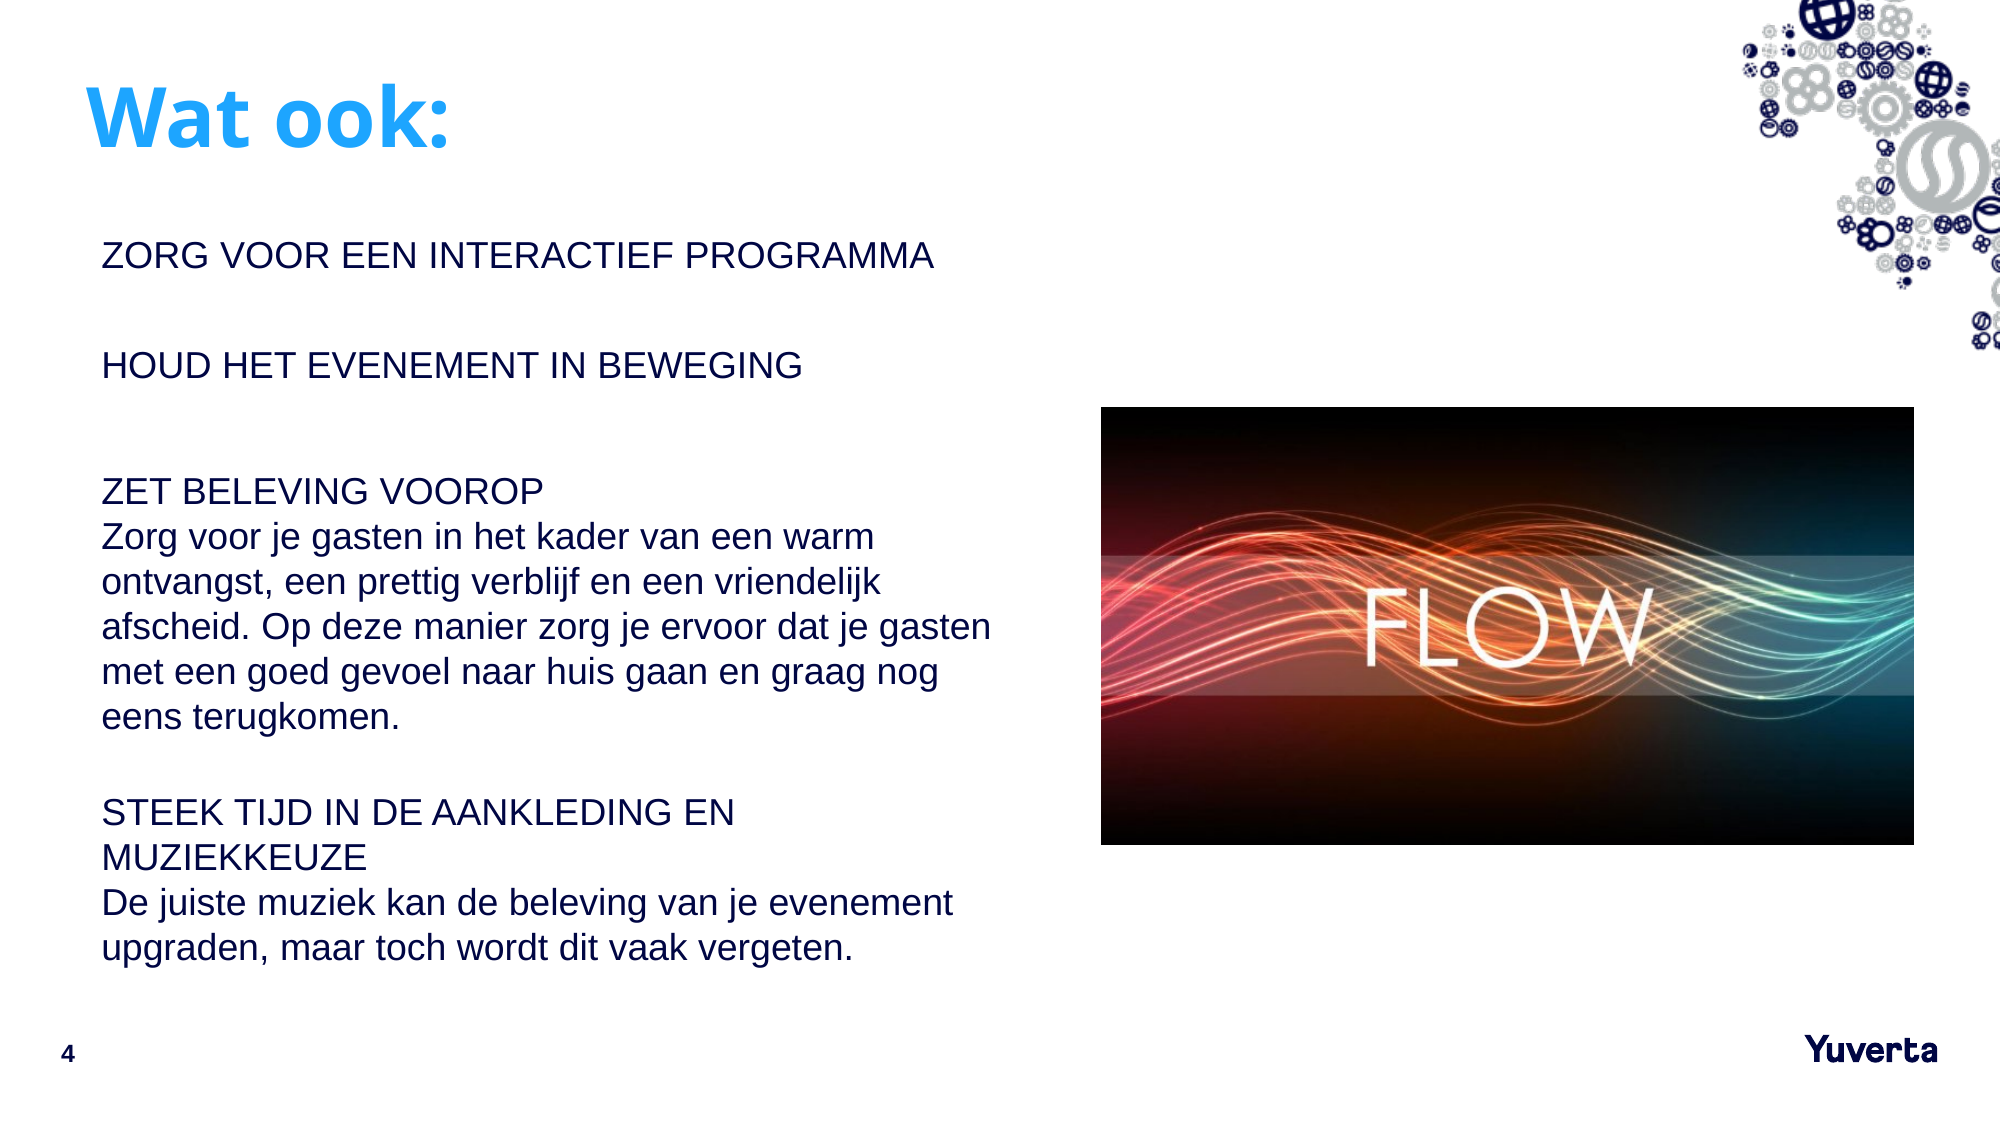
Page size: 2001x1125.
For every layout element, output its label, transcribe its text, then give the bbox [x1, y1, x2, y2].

picture [0, 0, 2000, 1125]
text_box ZORG VOOR EEN INTERACTIEF PROGRAMMA [86, 223, 1087, 284]
text_box HOUD HET EVENEMENT IN BEWEGING [86, 334, 1087, 394]
text_box ZET BELEVING VOOROP Zorg voor je gasten in het kader van een warm ontvangst, een prettig verblijf en een vriendelijk afscheid. Op deze manier zorg je ervoor dat je gasten met een goed gevoel naar huis gaan en graag nog eens terugkomen. [86, 459, 1026, 790]
title Wat ook: [86, 69, 1745, 260]
slide_number 4 [60, 1037, 113, 1073]
text_box STEEK TIJD IN DE AANKLEDING EN MUZIEKKEUZE De juiste muziek kan de beleving van je evenement upgraden, maar toch wordt dit vaak vergeten. [86, 780, 1000, 976]
